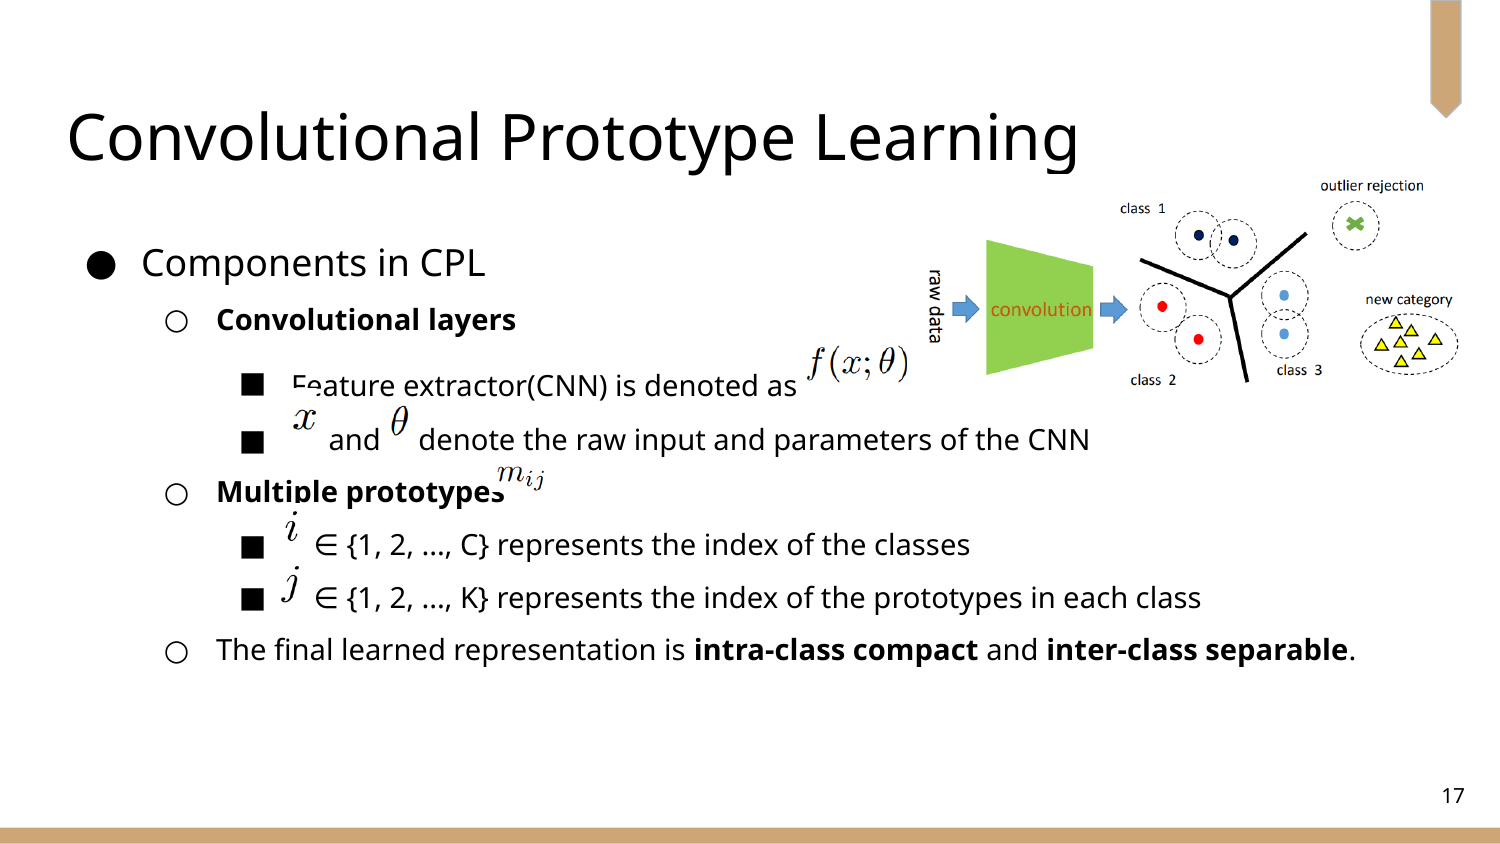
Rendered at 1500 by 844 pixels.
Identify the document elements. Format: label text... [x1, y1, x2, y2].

text_box [1431, 0, 1461, 118]
picture [280, 503, 302, 545]
title Convolutional Prototype Learning [51, 51, 1449, 189]
slide_number ‹#› [1389, 764, 1480, 830]
picture [388, 396, 410, 447]
picture [925, 173, 1465, 403]
picture [489, 460, 547, 492]
picture [278, 562, 305, 605]
list Components in CPL Convolutional layers Feature extractor(CNN) is denoted as and denote the raw input and parameters of the CNN Multiple prototypes ∈ {1, 2, ..., C} represents the index of the classes ∈ {1, 2, ..., K} represents the index of the prototypes in each class The final learned representation is intra-class compact and inter-class separable. [51, 200, 1465, 752]
picture [805, 339, 910, 385]
picture [291, 388, 317, 443]
